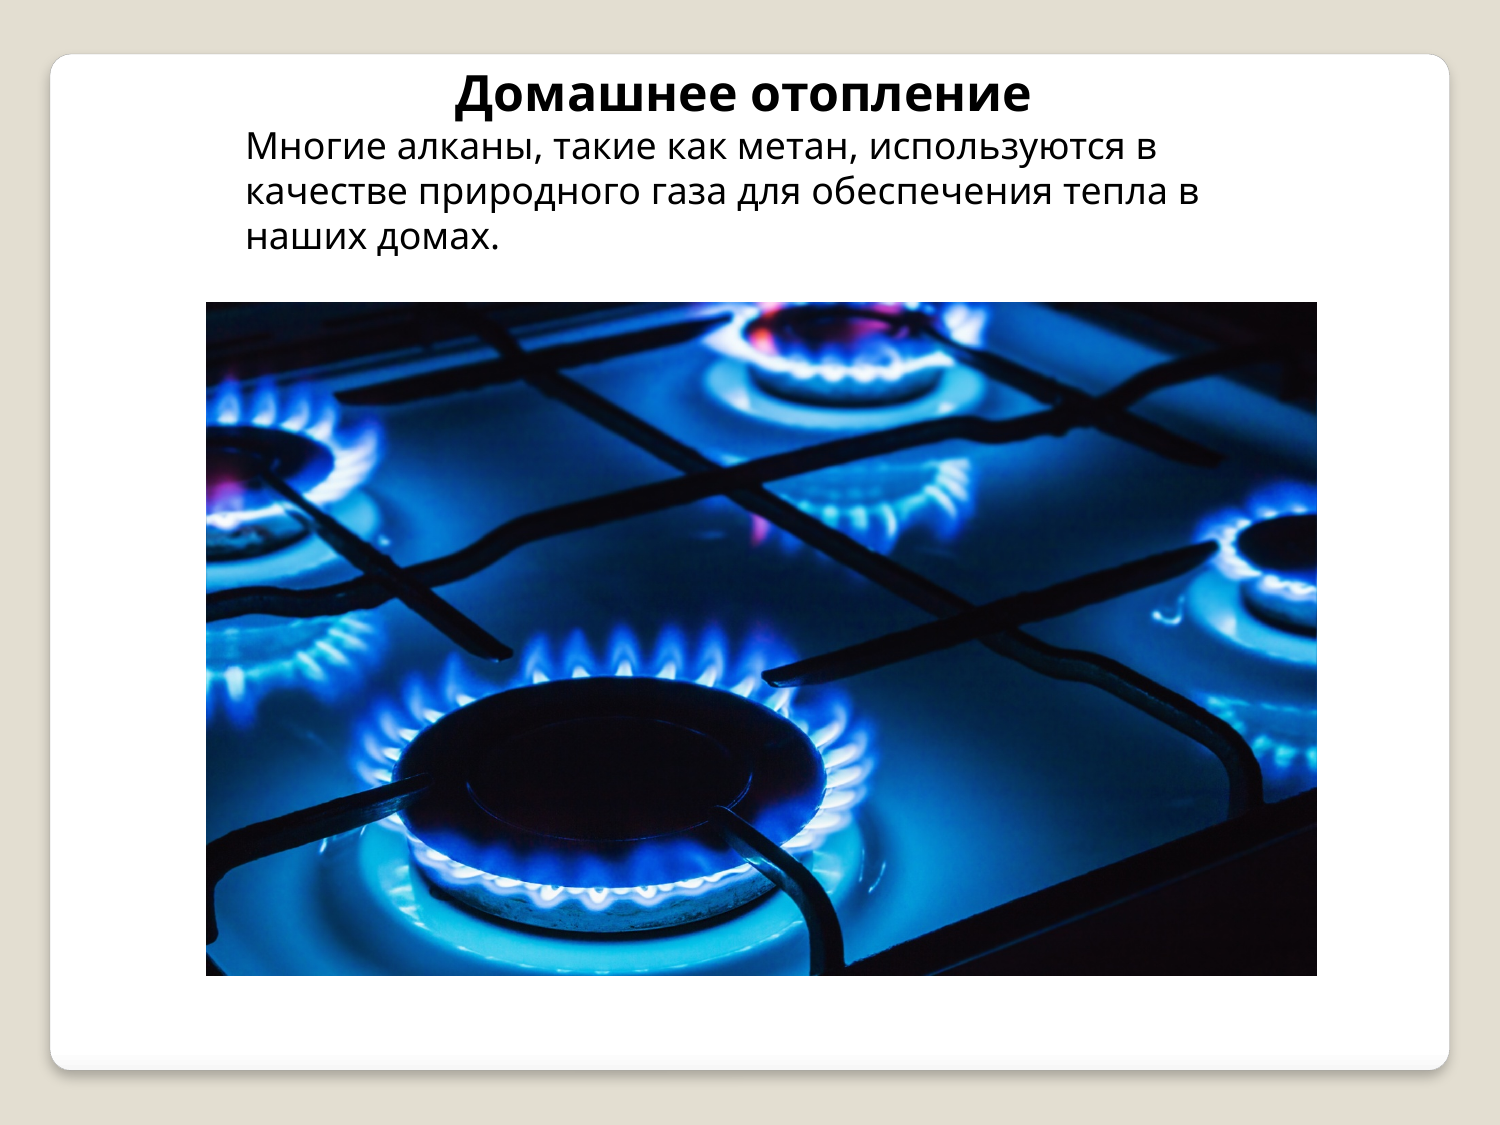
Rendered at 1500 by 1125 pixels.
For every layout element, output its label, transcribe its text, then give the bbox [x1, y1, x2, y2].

picture [1310, 751, 1318, 760]
picture [378, 859, 802, 973]
picture [206, 302, 1318, 977]
text_box Домашнее отопление Многие алканы, такие как метан, используются в качестве природного газа для обеспечения тепла в наших домах. [230, 54, 1258, 265]
